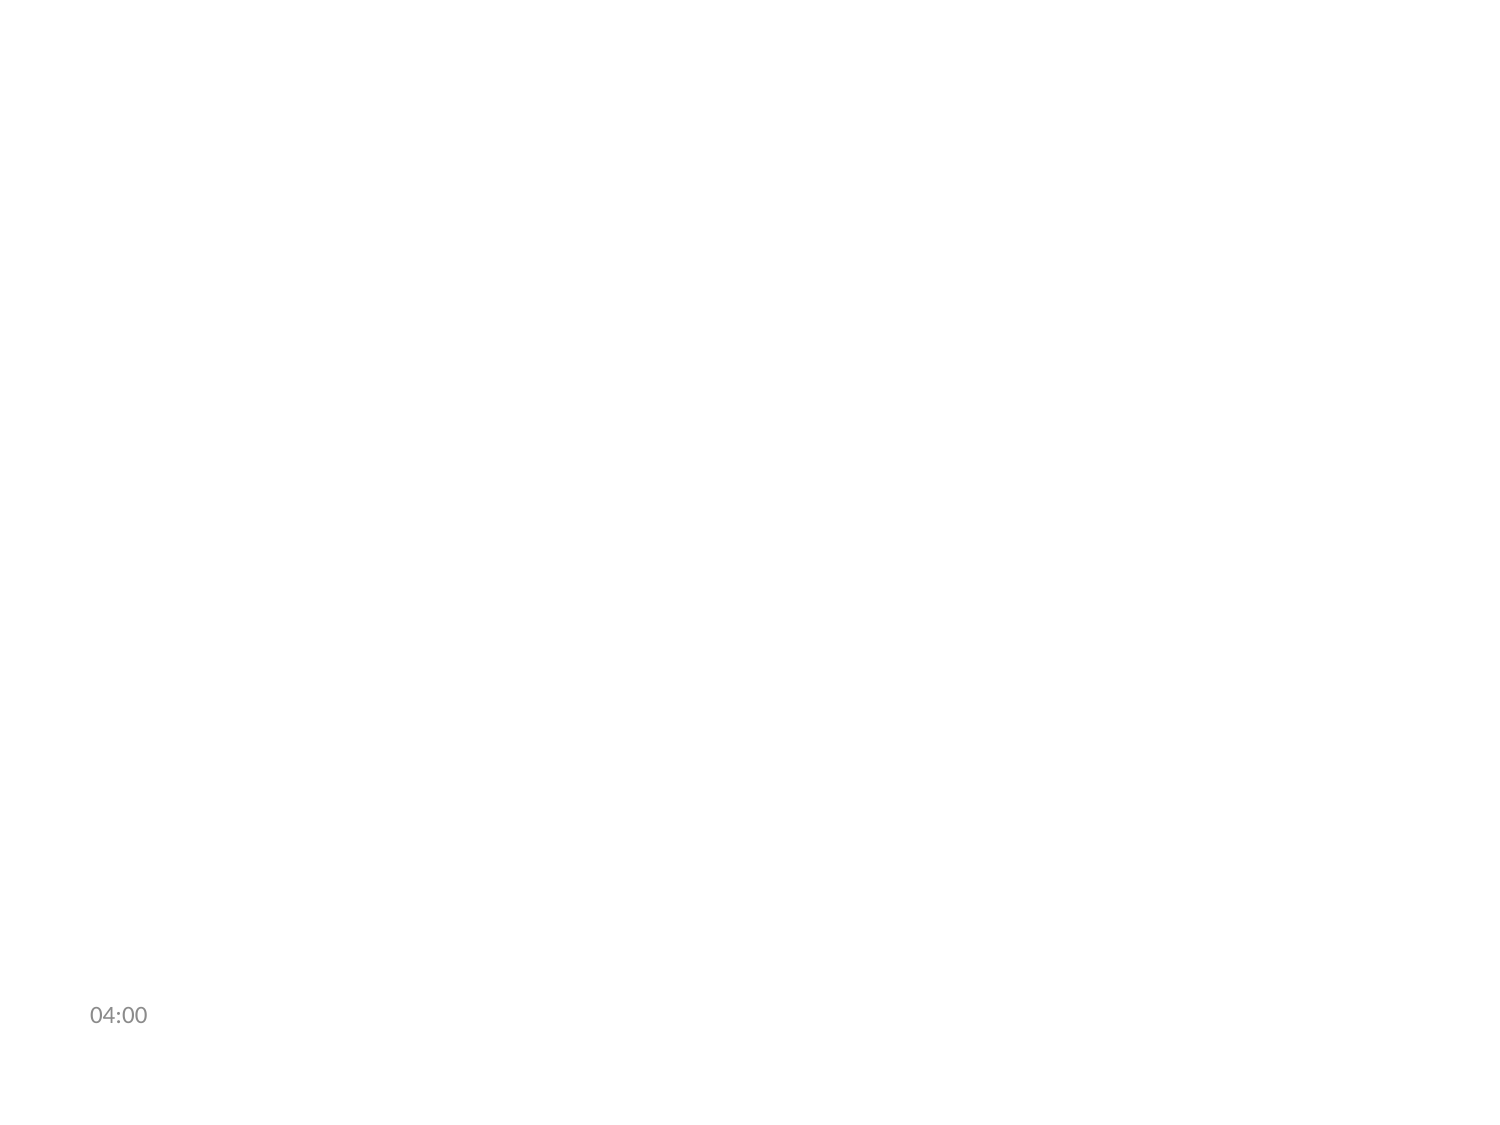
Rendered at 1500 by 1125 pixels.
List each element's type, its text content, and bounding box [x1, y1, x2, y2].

text_box 15:35 [75, 983, 425, 1044]
